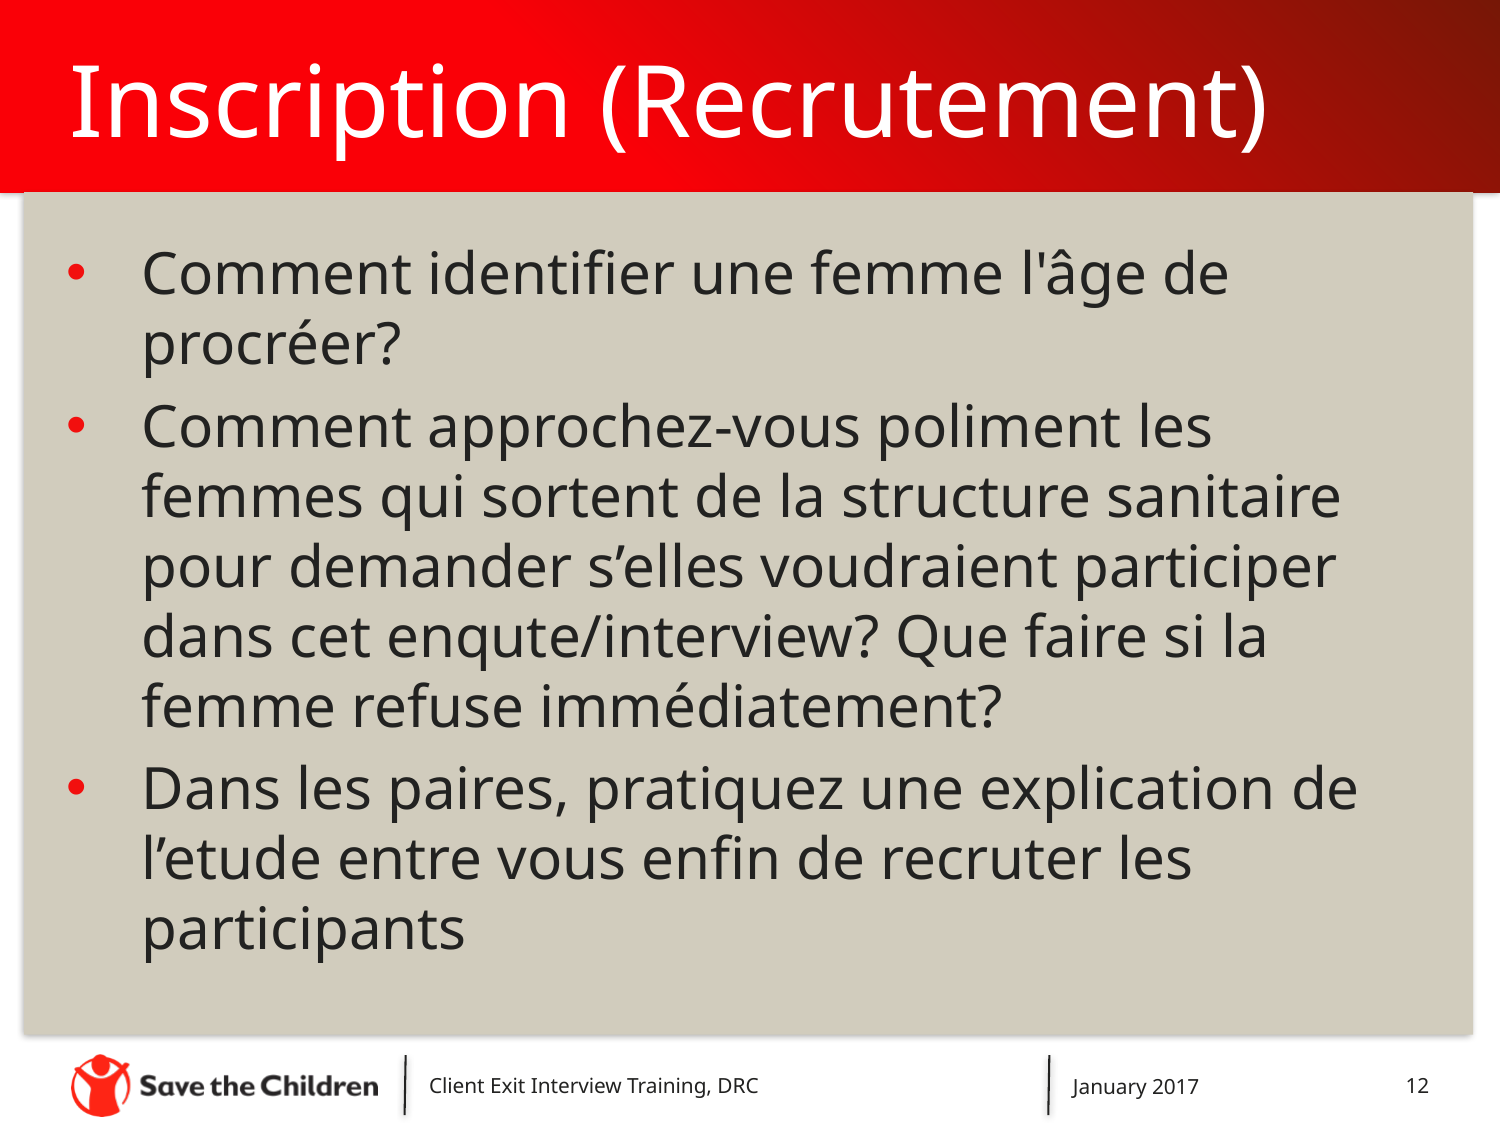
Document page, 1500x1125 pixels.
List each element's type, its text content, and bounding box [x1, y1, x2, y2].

picture [71, 1054, 378, 1117]
title Inscription (Recrutement) [69, 33, 1429, 163]
footer Client Exit Interview Training, DRC [414, 1056, 1042, 1117]
list Comment identifier une femme l'âge de procréer? Comment approchez-vous poliment les femmes qui sortent de la structure sanitaire pour demander s’elles voudraient participer dans cet enqute/interview? Que faire si la femme refuse immédiatement? Dans les paires, pratiquez une explication de l’etude entre vous enfin de recruter les participants [23, 236, 1381, 983]
slide_number 12 [1317, 1056, 1445, 1117]
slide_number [1057, 1056, 1317, 1117]
